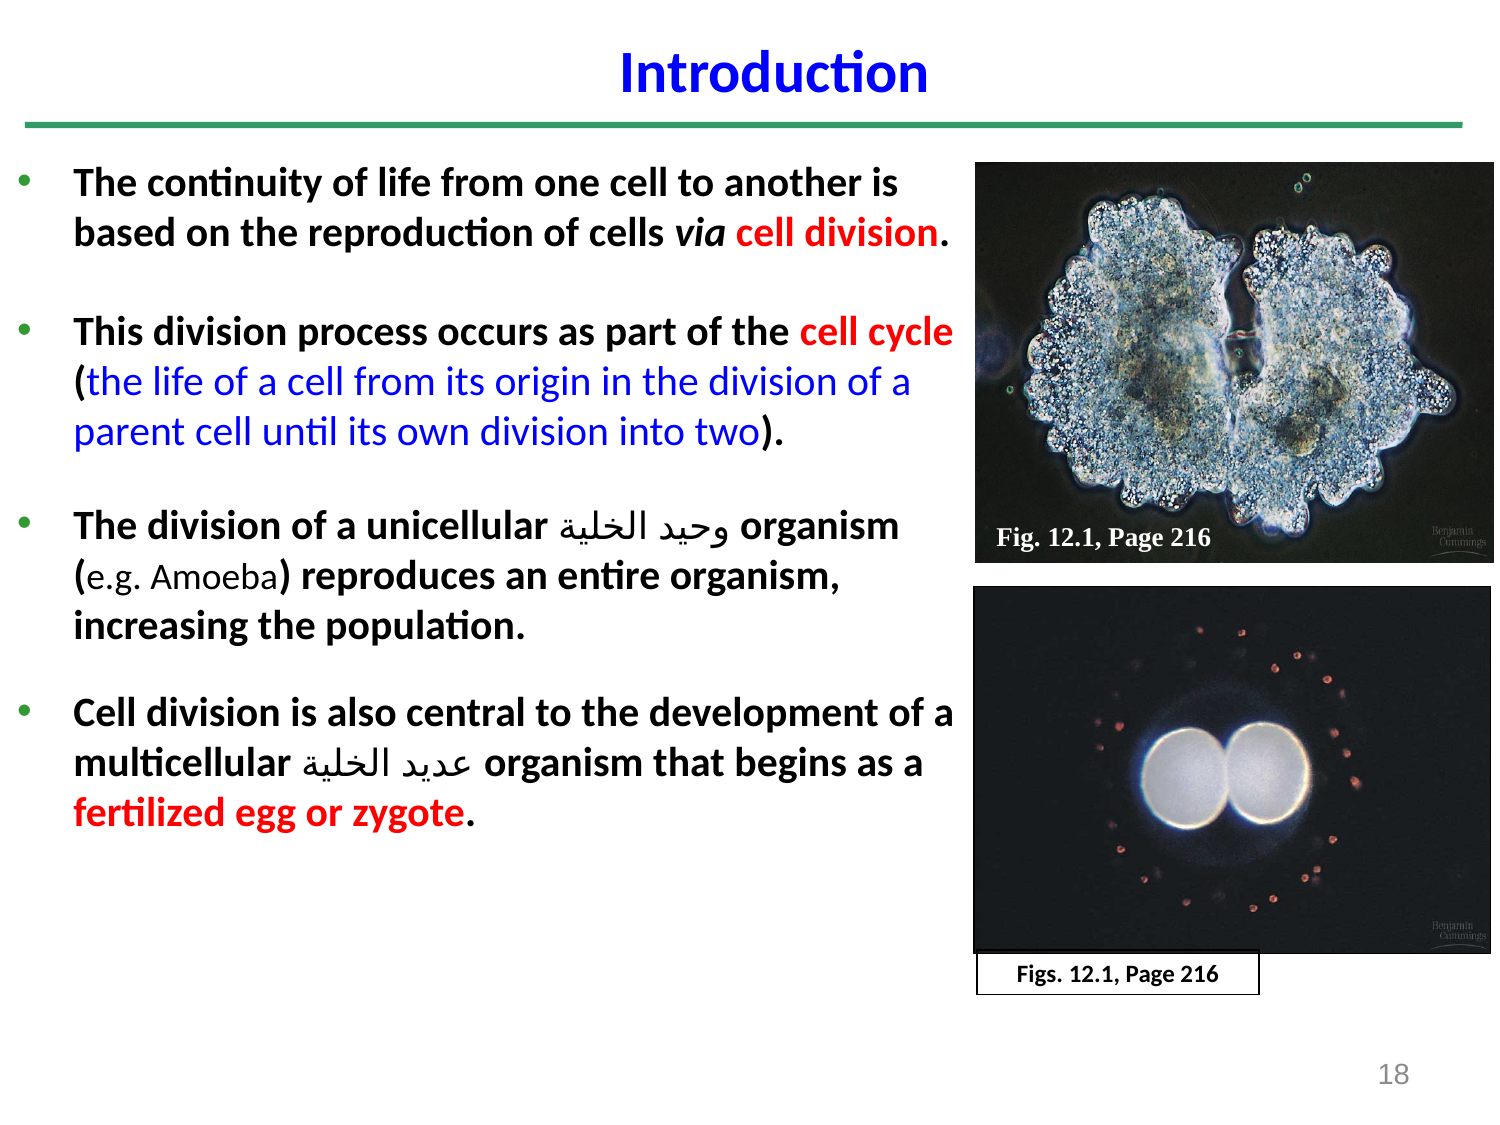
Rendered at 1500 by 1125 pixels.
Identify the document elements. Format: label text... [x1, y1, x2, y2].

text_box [974, 162, 1494, 563]
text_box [974, 587, 1490, 997]
slide_number 18 [1074, 1042, 1425, 1103]
title Introduction [474, 24, 1075, 113]
list The continuity of life from one cell to another is based on the reproduction of cells via cell division. This division process occurs as part of the cell cycle (the life of a cell from its origin in the division of a parent cell until its own division into two). The division of a unicellular وحيد الخلية organism (e.g. Amoeba) reproduces an entire organism, increasing the population. Cell division is also central to the development of a multicellular عديد الخلية organism that begins as a fertilized egg or zygote. [2, 147, 990, 843]
